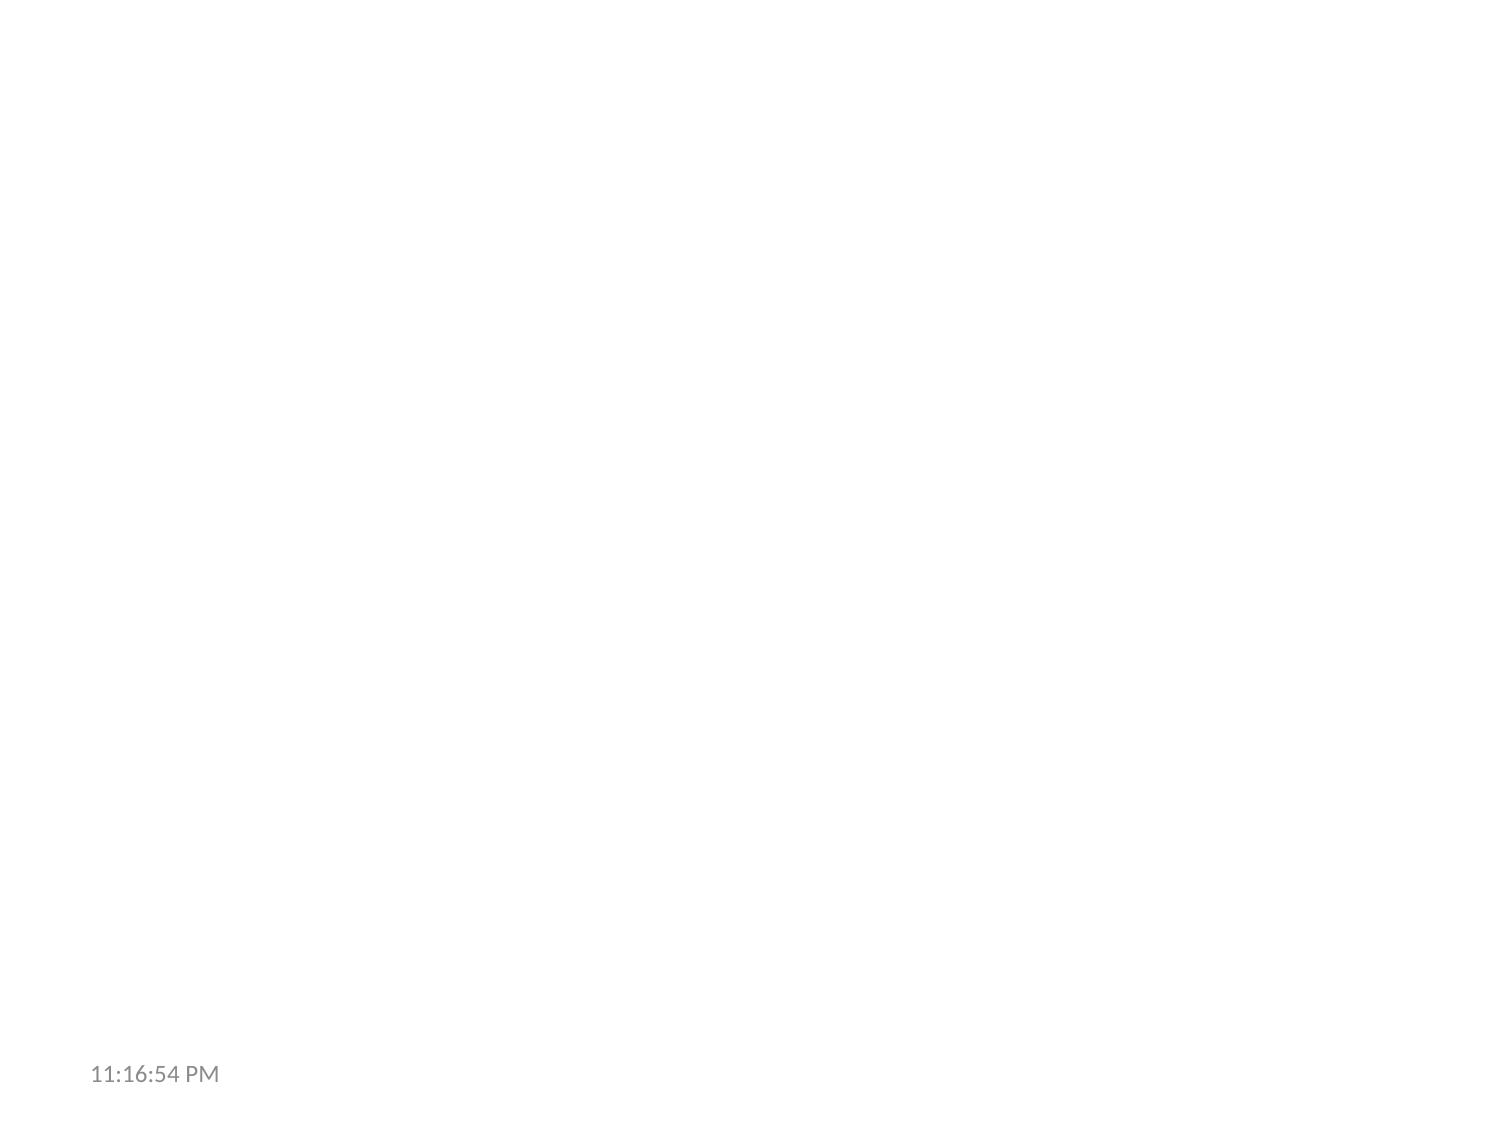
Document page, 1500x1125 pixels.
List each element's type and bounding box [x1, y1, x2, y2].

slide_number [75, 1042, 425, 1103]
